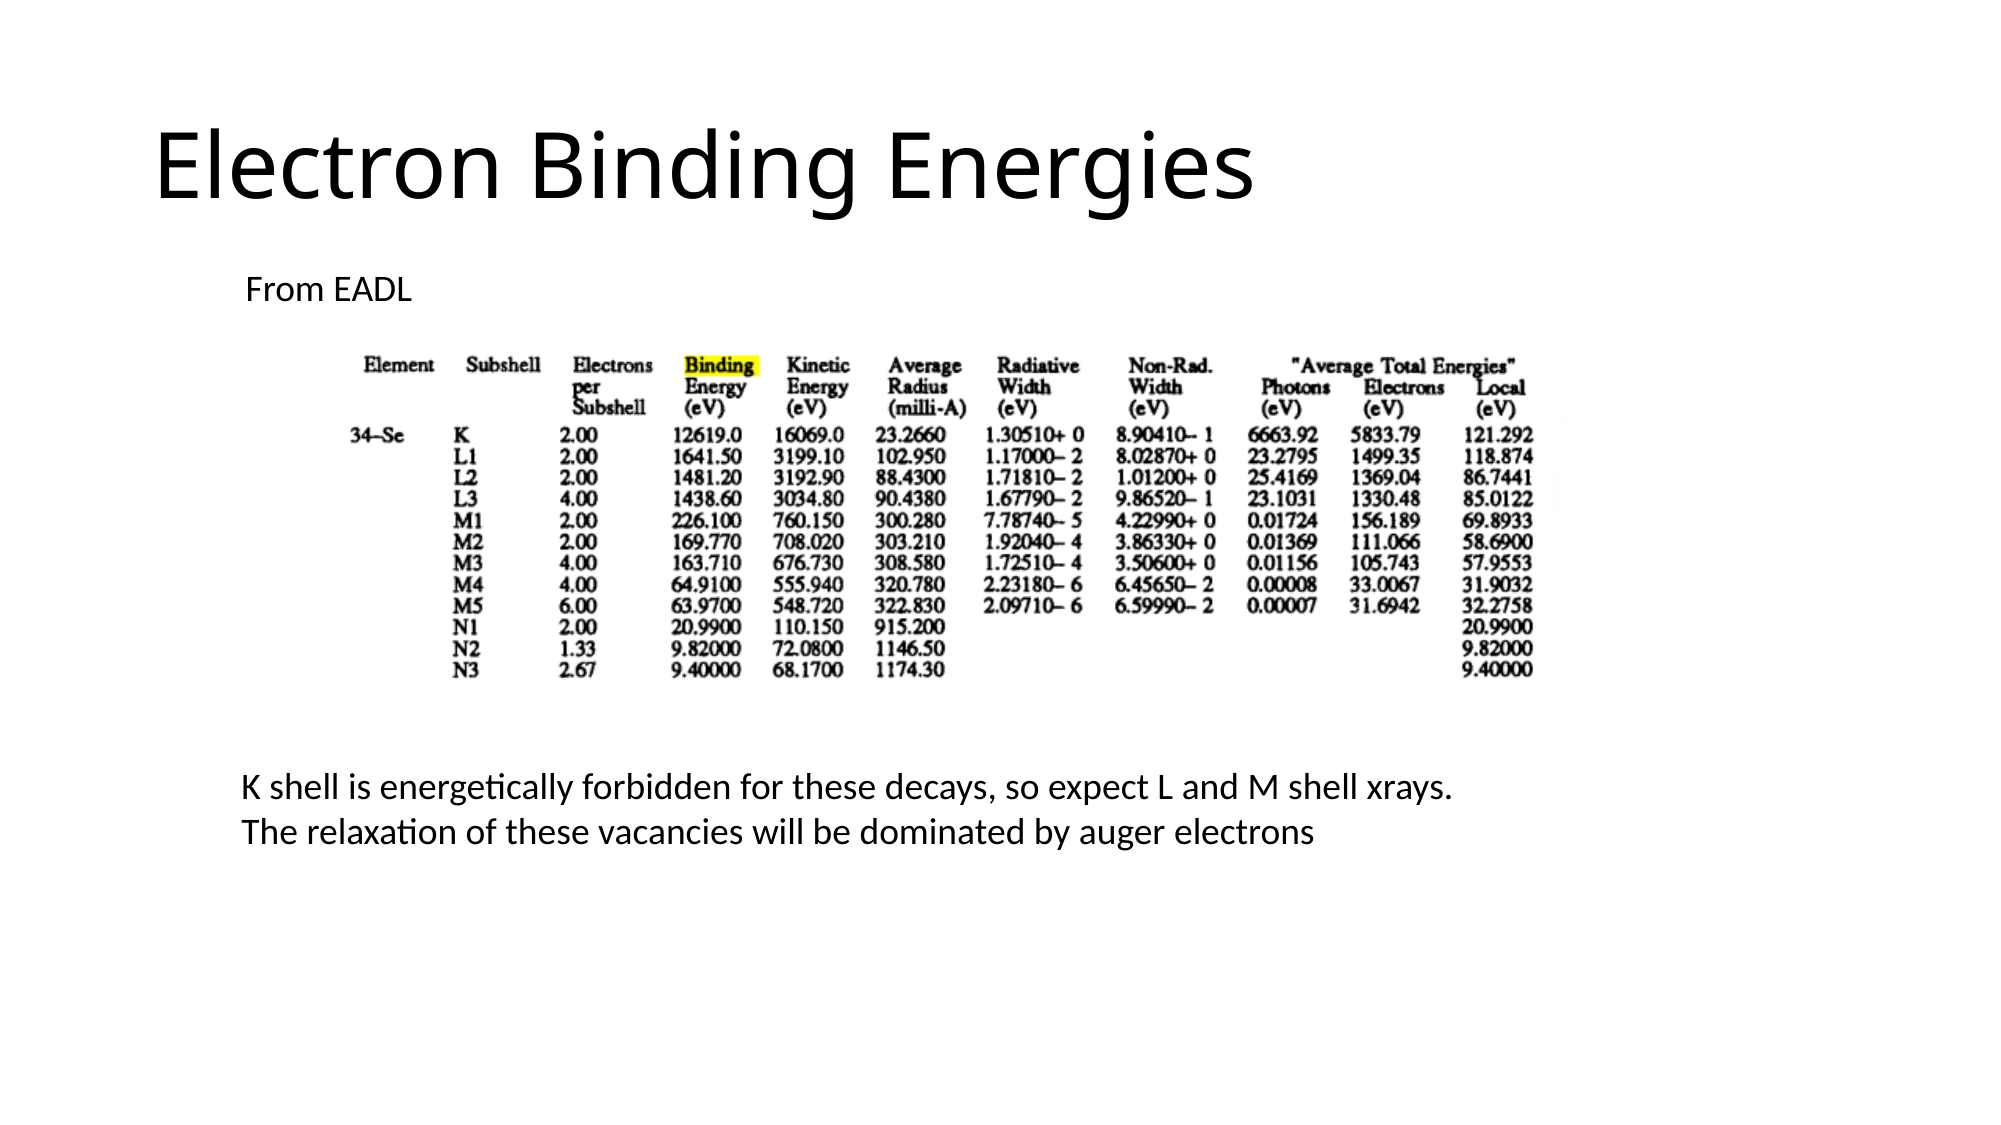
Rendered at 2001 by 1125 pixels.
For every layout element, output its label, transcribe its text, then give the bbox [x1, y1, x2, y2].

picture [323, 423, 1608, 689]
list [344, 332, 1587, 423]
text_box From EADL [230, 257, 693, 317]
title Electron Binding Energies [137, 59, 1863, 278]
text_box K shell is energetically forbidden for these decays, so expect L and M shell xrays. The relaxation of these vacancies will be dominated by auger electrons [226, 754, 1479, 859]
